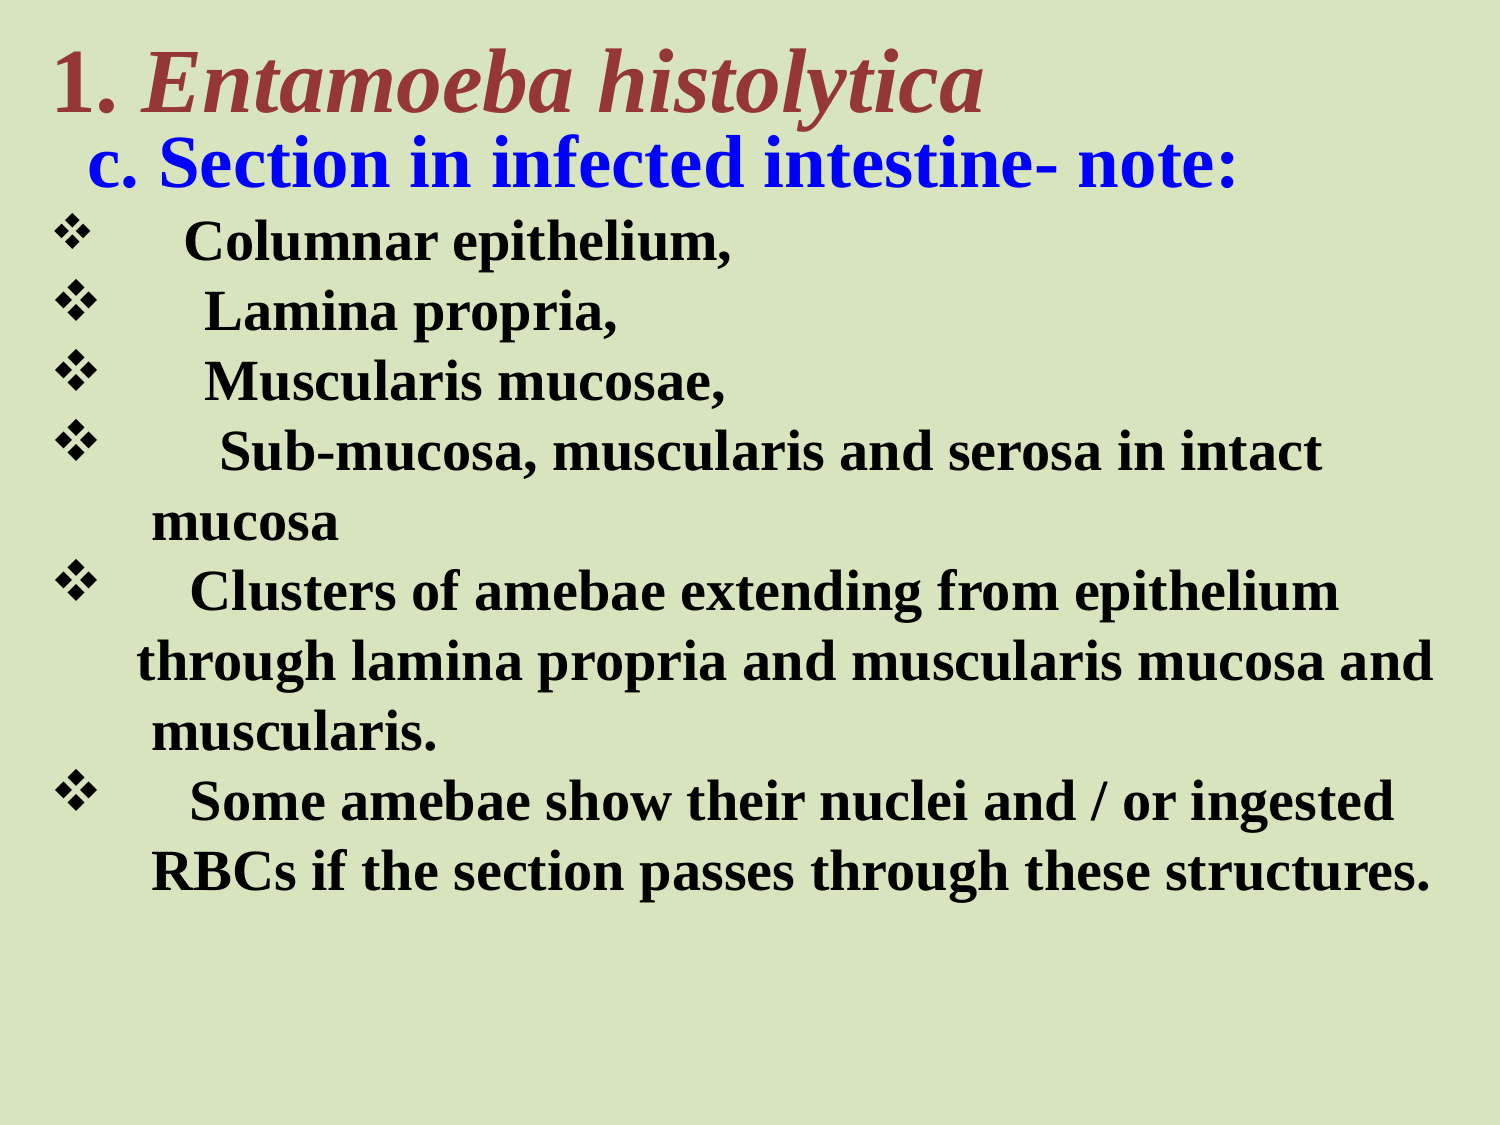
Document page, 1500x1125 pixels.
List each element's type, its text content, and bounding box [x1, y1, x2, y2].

text_box 1. Entamoeba histolytica c. Section in infected intestine- note: Columnar epithelium, Lamina propria, Muscularis mucosae, Sub-mucosa, muscularis and serosa in intact mucosa Clusters of amebae extending from epithelium through lamina propria and muscularis mucosa and muscularis. Some amebae show their nuclei and / or ingested RBCs if the section passes through these structures. [35, 35, 1465, 910]
